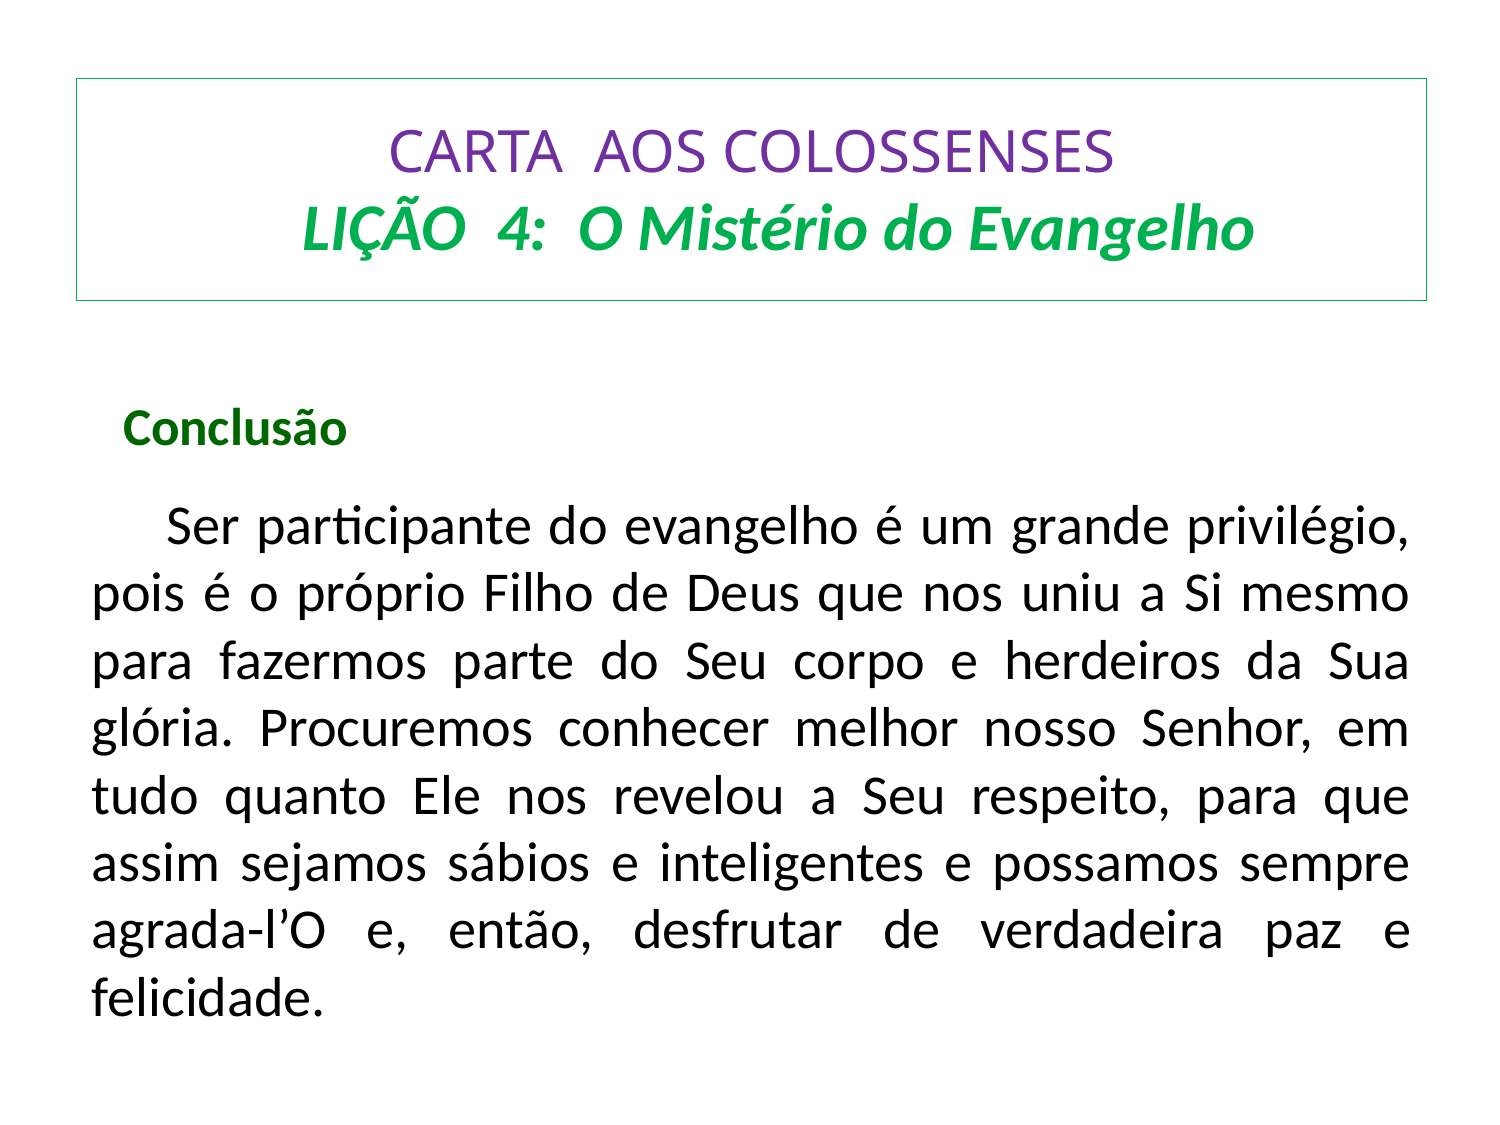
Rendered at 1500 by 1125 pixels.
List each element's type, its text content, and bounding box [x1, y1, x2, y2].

title CARTA AOS COLOSSENSES LIÇÃO 4: O Mistério do Evangelho [76, 78, 1427, 301]
list Conclusão Ser participante do evangelho é um grande privilégio, pois é o próprio Filho de Deus que nos uniu a Si mesmo para fazermos parte do Seu corpo e herdeiros da Sua glória. Procuremos conhecer melhor nosso Senhor, em tudo quanto Ele nos revelou a Seu respeito, para que assim sejamos sábios e inteligentes e possamos sempre agrada-l’O e, então, desfrutar de verdadeira paz e felicidade. [76, 385, 1427, 1047]
